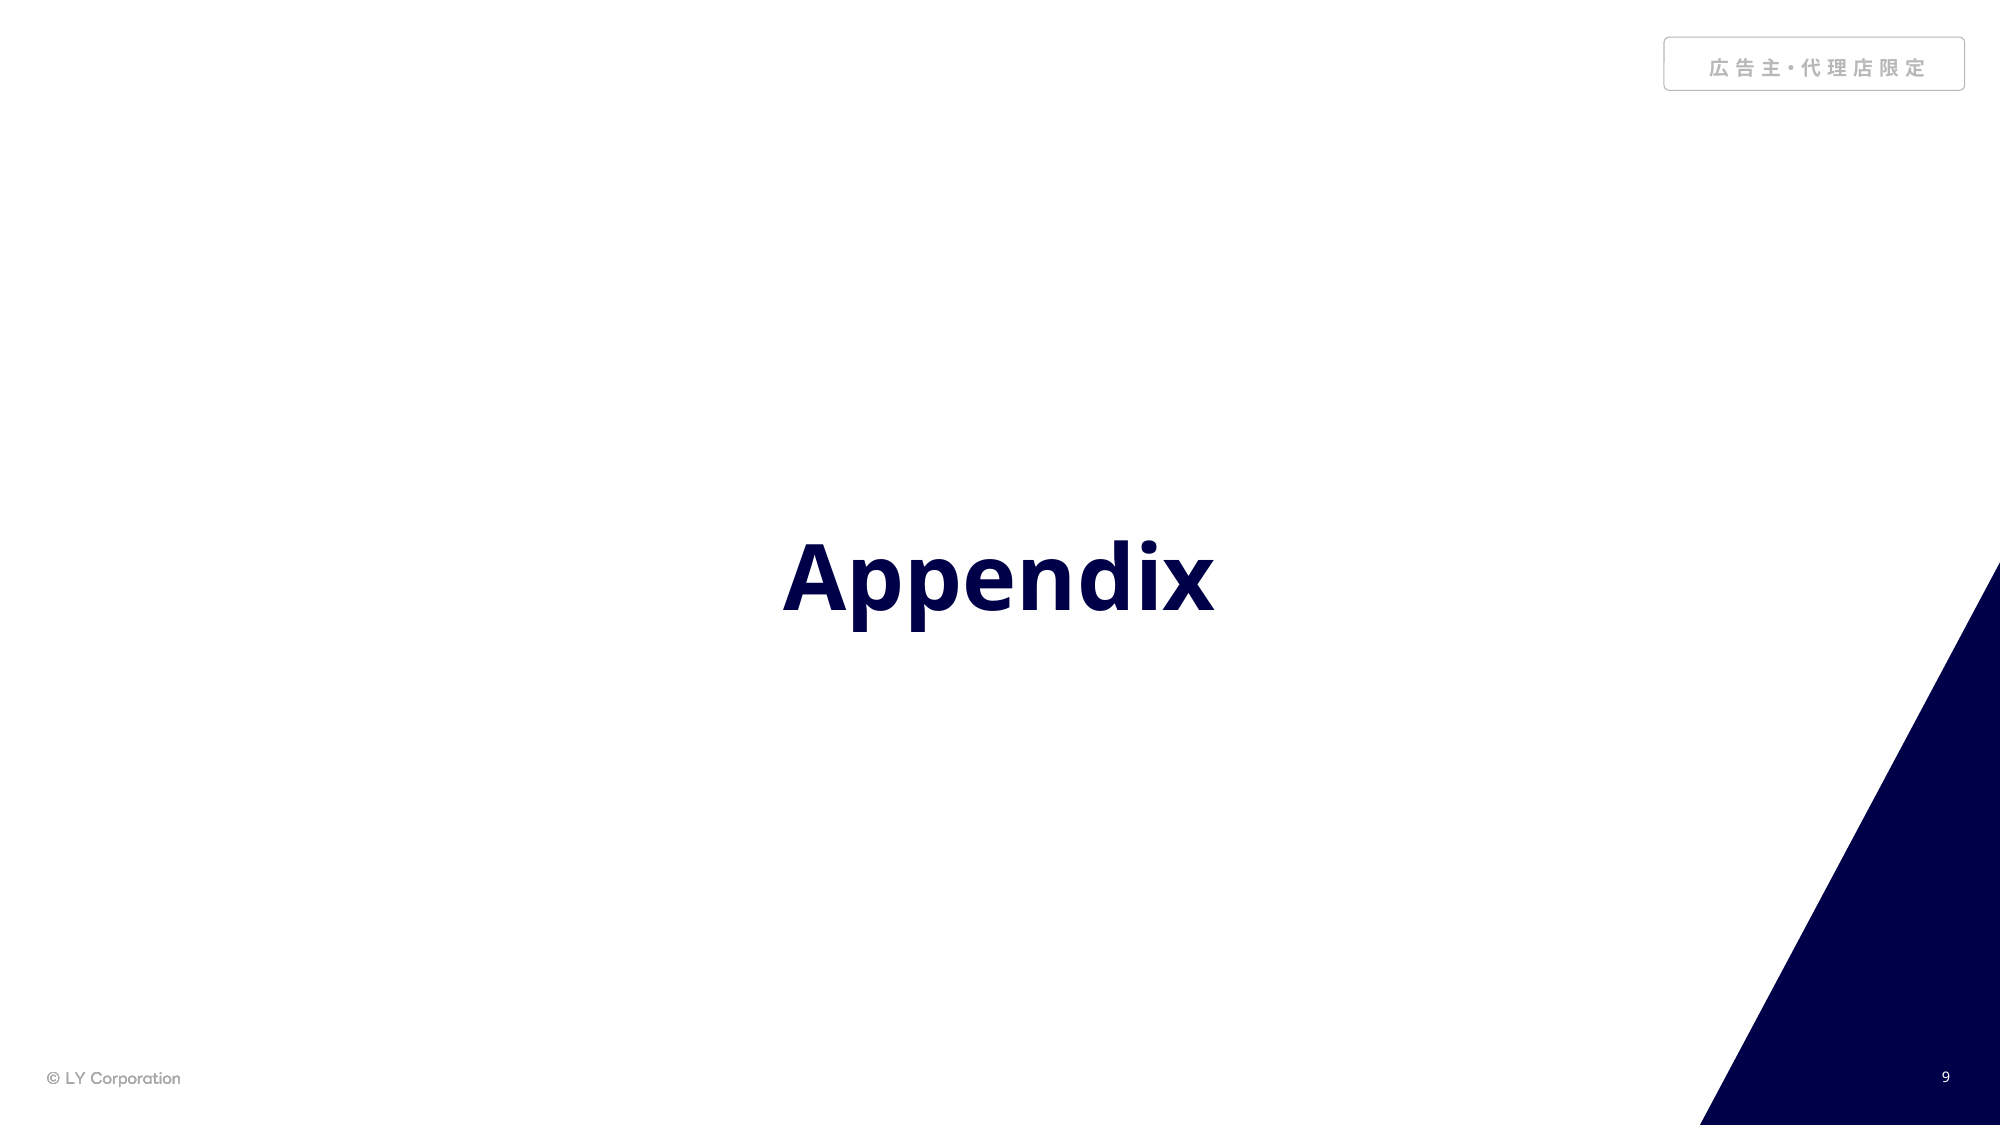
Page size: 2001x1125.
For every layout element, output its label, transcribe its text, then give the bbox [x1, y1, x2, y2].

picture [34, 1058, 193, 1101]
list Appendix [96, 419, 1904, 706]
